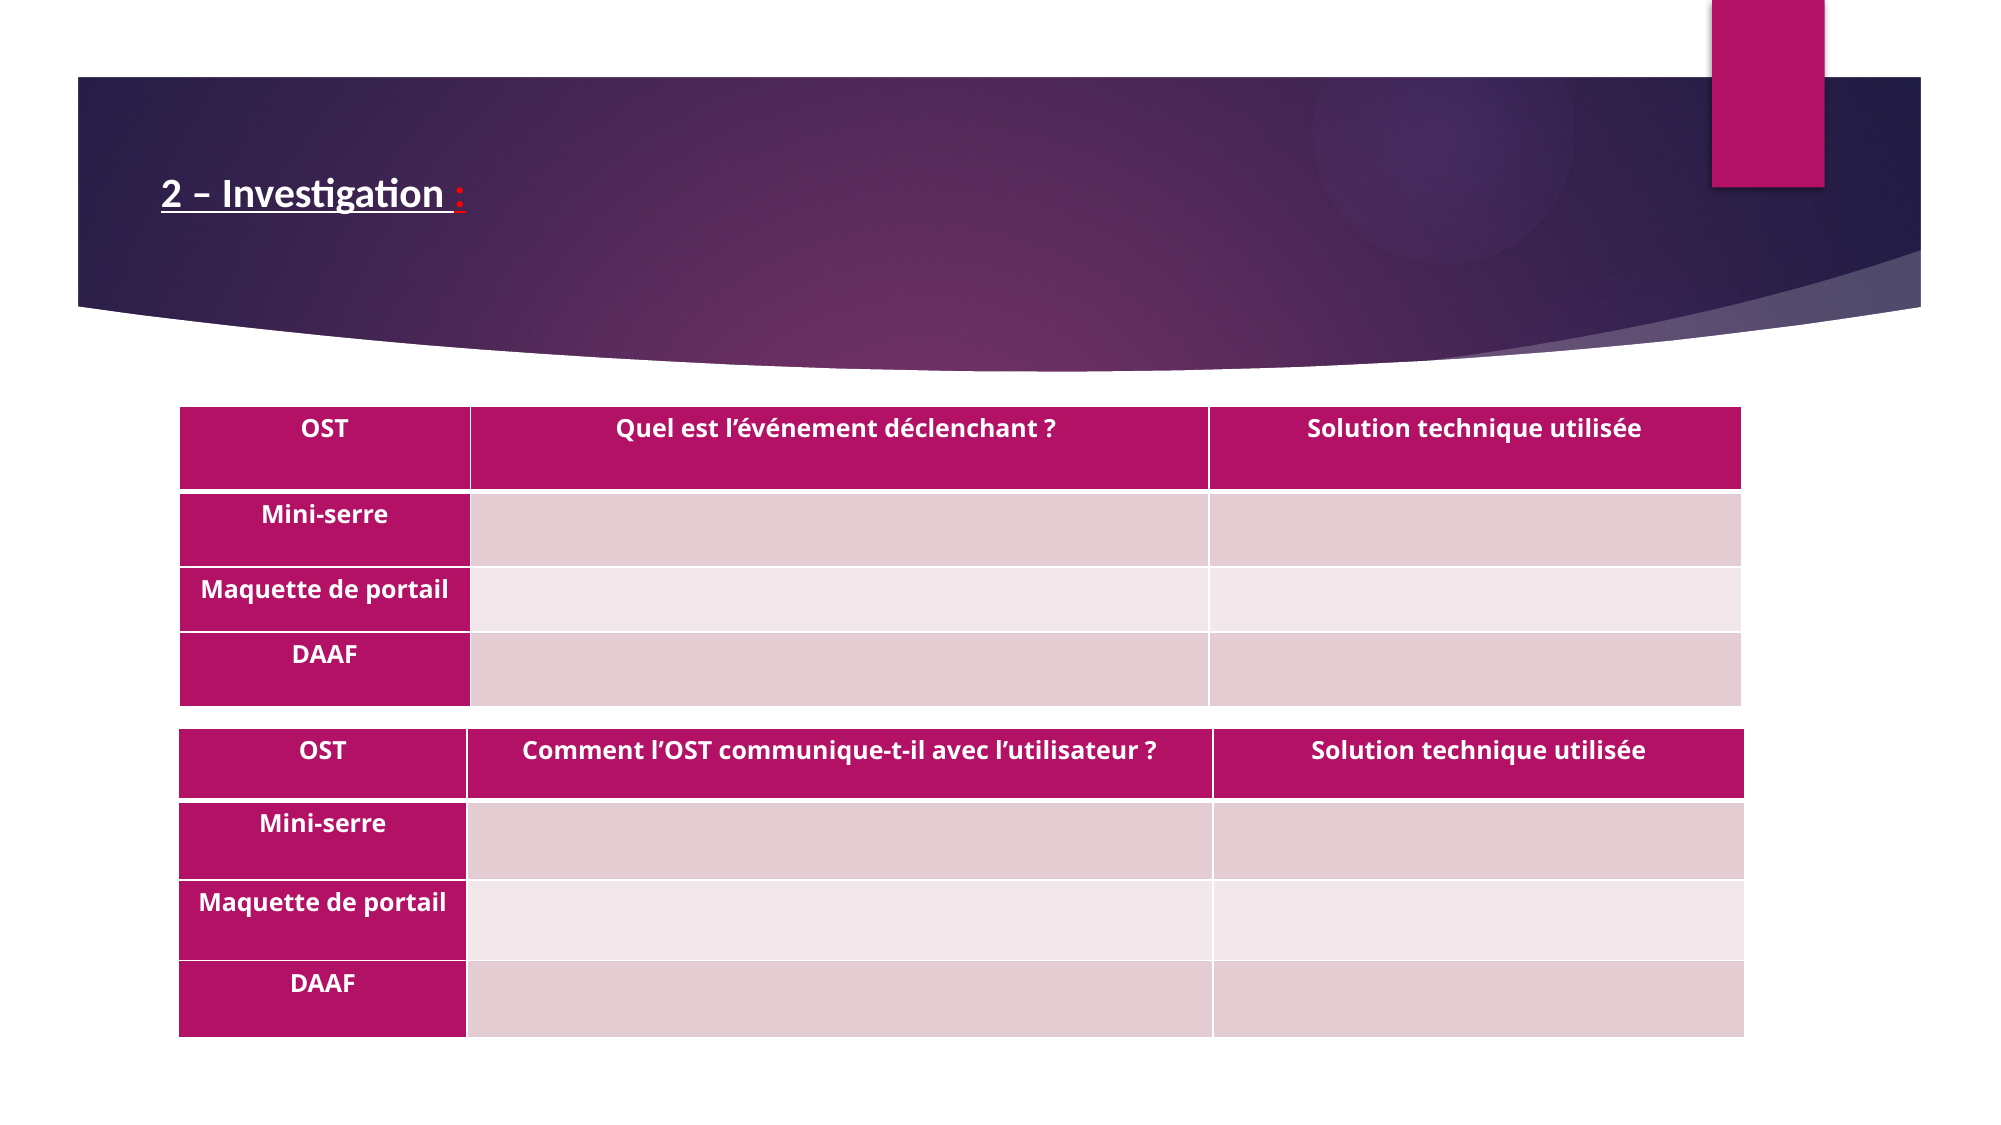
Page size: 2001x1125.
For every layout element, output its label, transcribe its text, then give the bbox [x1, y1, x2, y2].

table_cell [1210, 633, 1741, 706]
table_cell DAAF [180, 633, 470, 706]
table_cell [471, 494, 1208, 566]
text_box 2 – Investigation : [146, 151, 1893, 295]
table_cell Maquette de portail [179, 881, 466, 960]
table_header Solution technique utilisée [1214, 729, 1744, 798]
table_cell [1214, 961, 1744, 1037]
table_cell [471, 568, 1208, 631]
table_cell Mini-serre [179, 803, 466, 879]
table_cell [468, 881, 1212, 960]
table_header Solution technique utilisée [1210, 407, 1741, 489]
table_cell [1210, 568, 1741, 631]
table_cell [471, 633, 1208, 706]
table_cell [1210, 494, 1741, 566]
table_header Quel est l’événement déclenchant ? [471, 407, 1208, 489]
table_cell Mini-serre [180, 494, 470, 566]
table_cell [468, 961, 1212, 1037]
table_header Comment l’OST communique-t-il avec l’utilisateur ? [468, 729, 1212, 798]
table_cell DAAF [179, 961, 466, 1037]
table_header OST [180, 407, 470, 489]
table_header OST [179, 729, 466, 798]
table_cell [1214, 881, 1744, 960]
table_cell Maquette de portail [180, 568, 470, 631]
table_cell [1214, 803, 1744, 879]
table_cell [468, 803, 1212, 879]
